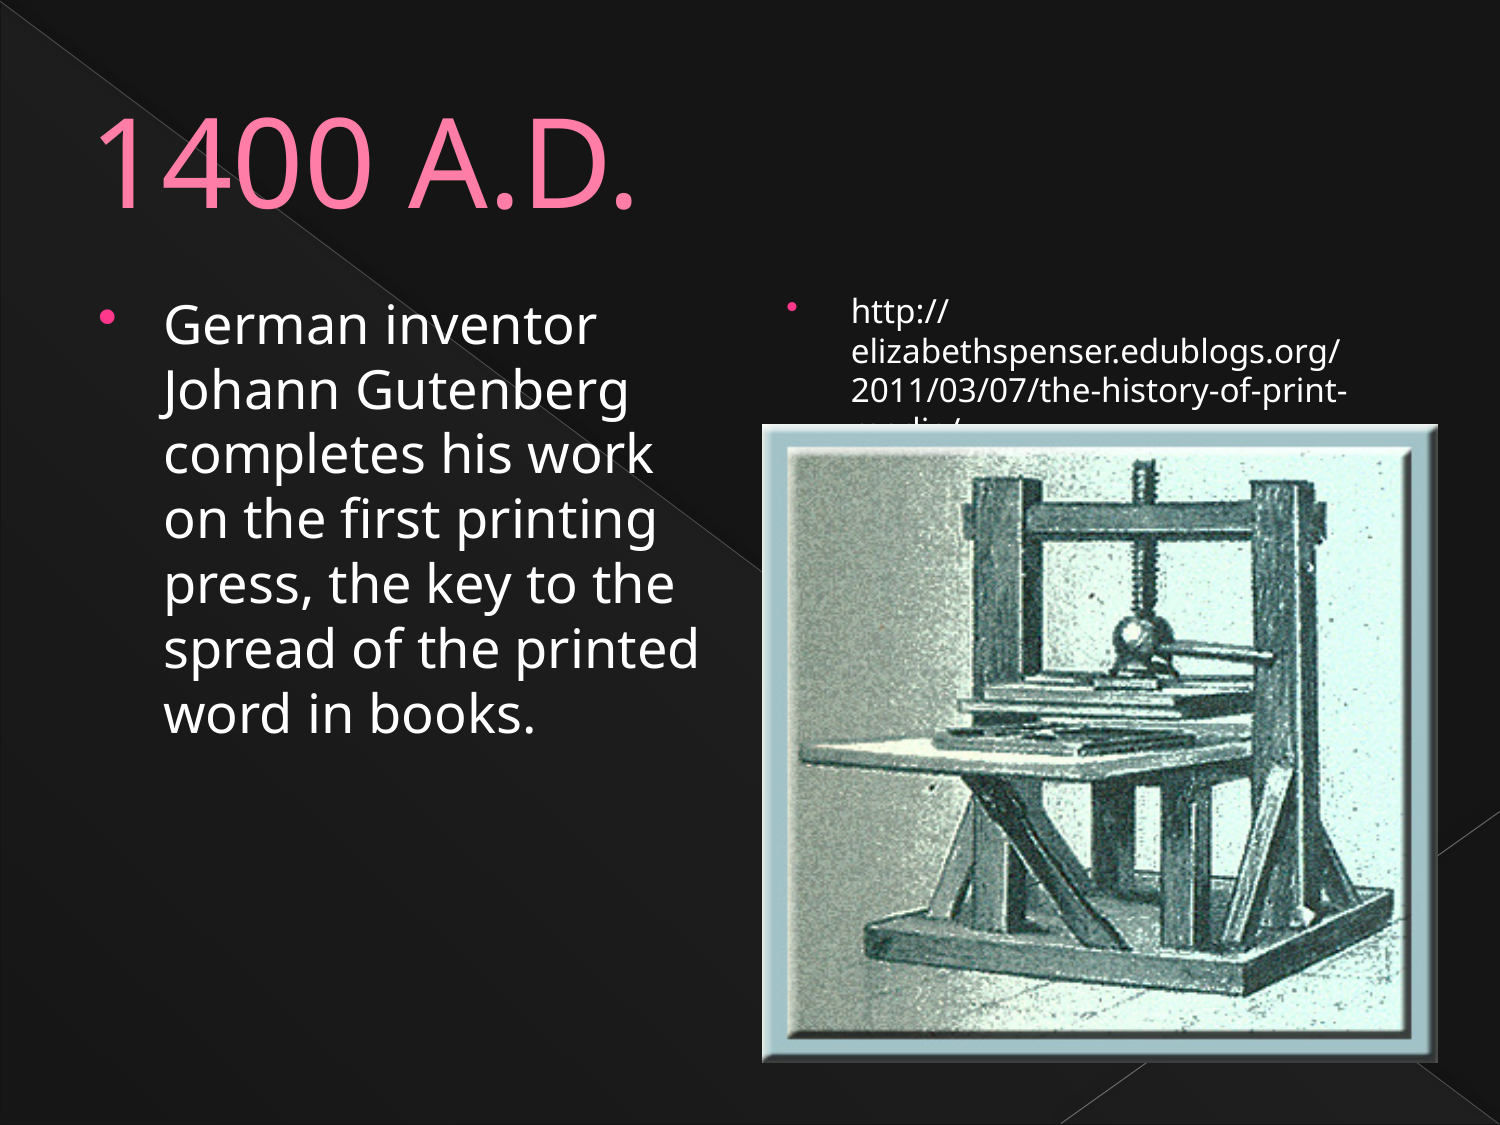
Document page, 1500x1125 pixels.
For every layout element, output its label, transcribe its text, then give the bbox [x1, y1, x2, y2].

title 1400 A.D. [75, 43, 1425, 274]
list http://elizabethspenser.edublogs.org/2011/03/07/the-history-of-print-media/ [762, 282, 1425, 412]
list German inventor Johann Gutenberg completes his work on the first printing press, the key to the spread of the printed word in books. [75, 282, 738, 1025]
picture [762, 424, 1438, 1063]
